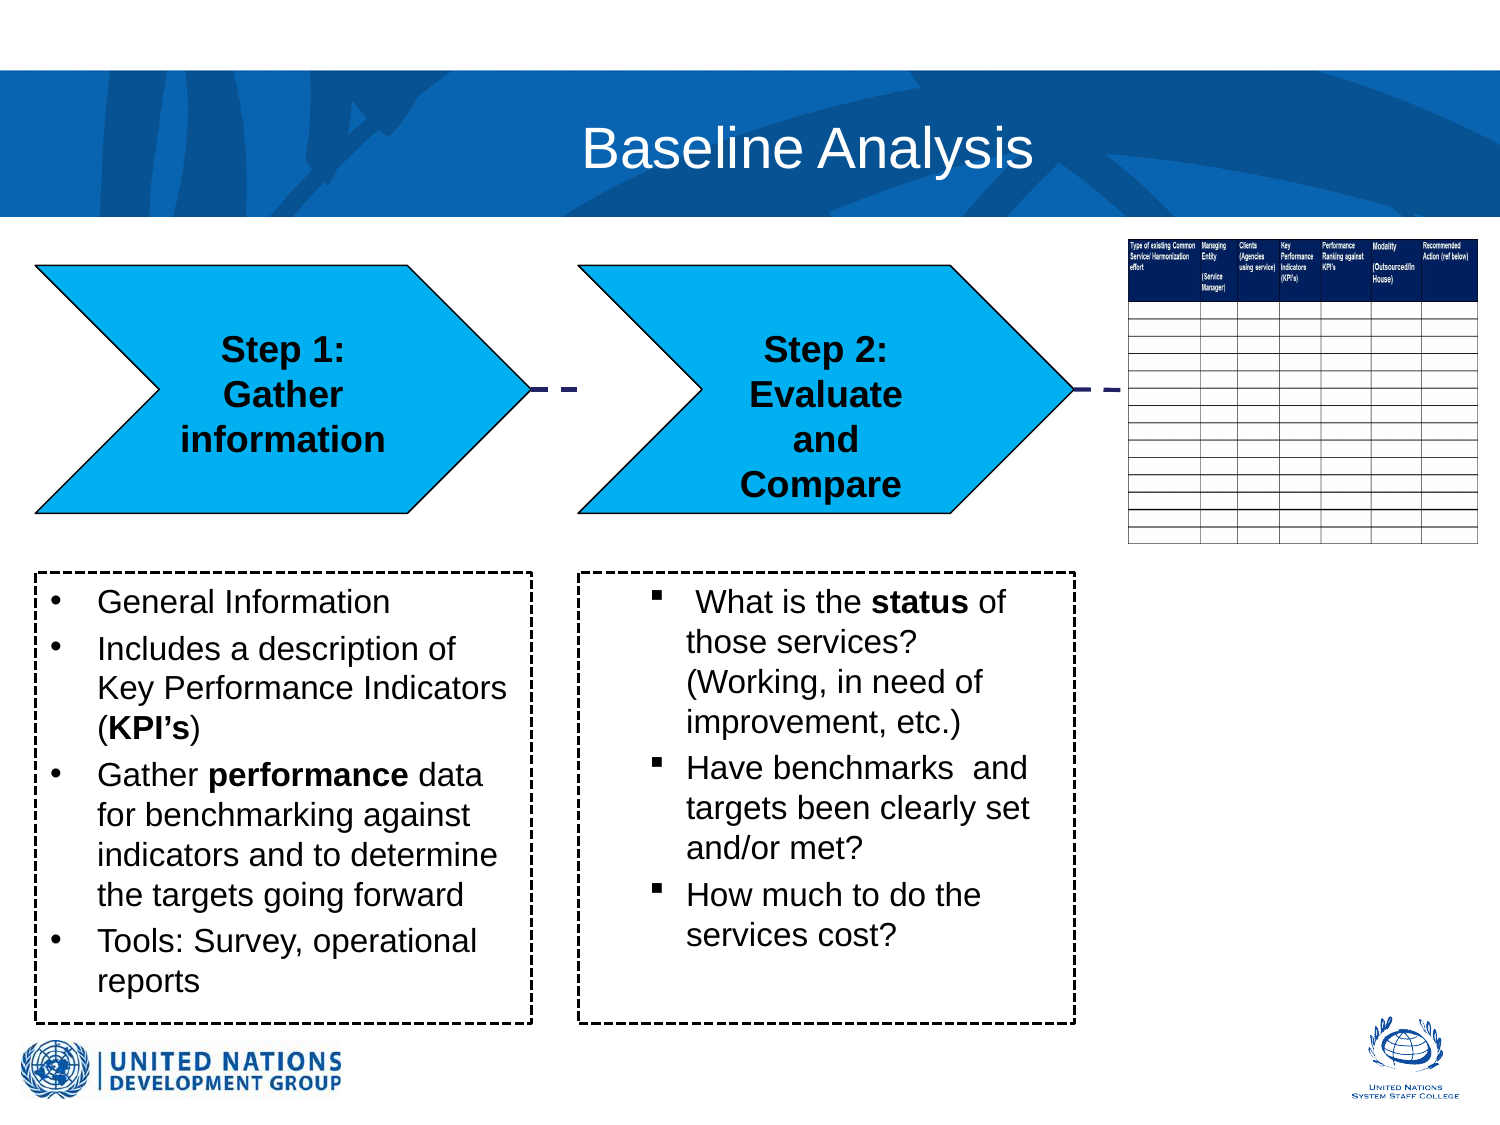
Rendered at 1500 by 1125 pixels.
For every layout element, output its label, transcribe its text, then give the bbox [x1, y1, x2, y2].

picture [1127, 236, 1479, 544]
text_box Step 2: Evaluate and Compare [578, 265, 1073, 514]
picture [1352, 1016, 1459, 1099]
picture [21, 1040, 341, 1099]
text_box General Information Includes a description of Key Performance Indicators (KPI’s) Gather performance data for benchmarking against indicators and to determine the targets going forward Tools: Survey, operational reports [35, 572, 532, 1024]
text_box What is the status of those services? (Working, in need of improvement, etc.) Have benchmarks and targets been clearly set and/or met? How much to do the services cost? [578, 572, 1075, 1024]
picture [0, 70, 1500, 217]
text_box Step 1: Gather information [35, 265, 531, 514]
title Baseline Analysis [171, 94, 1447, 195]
